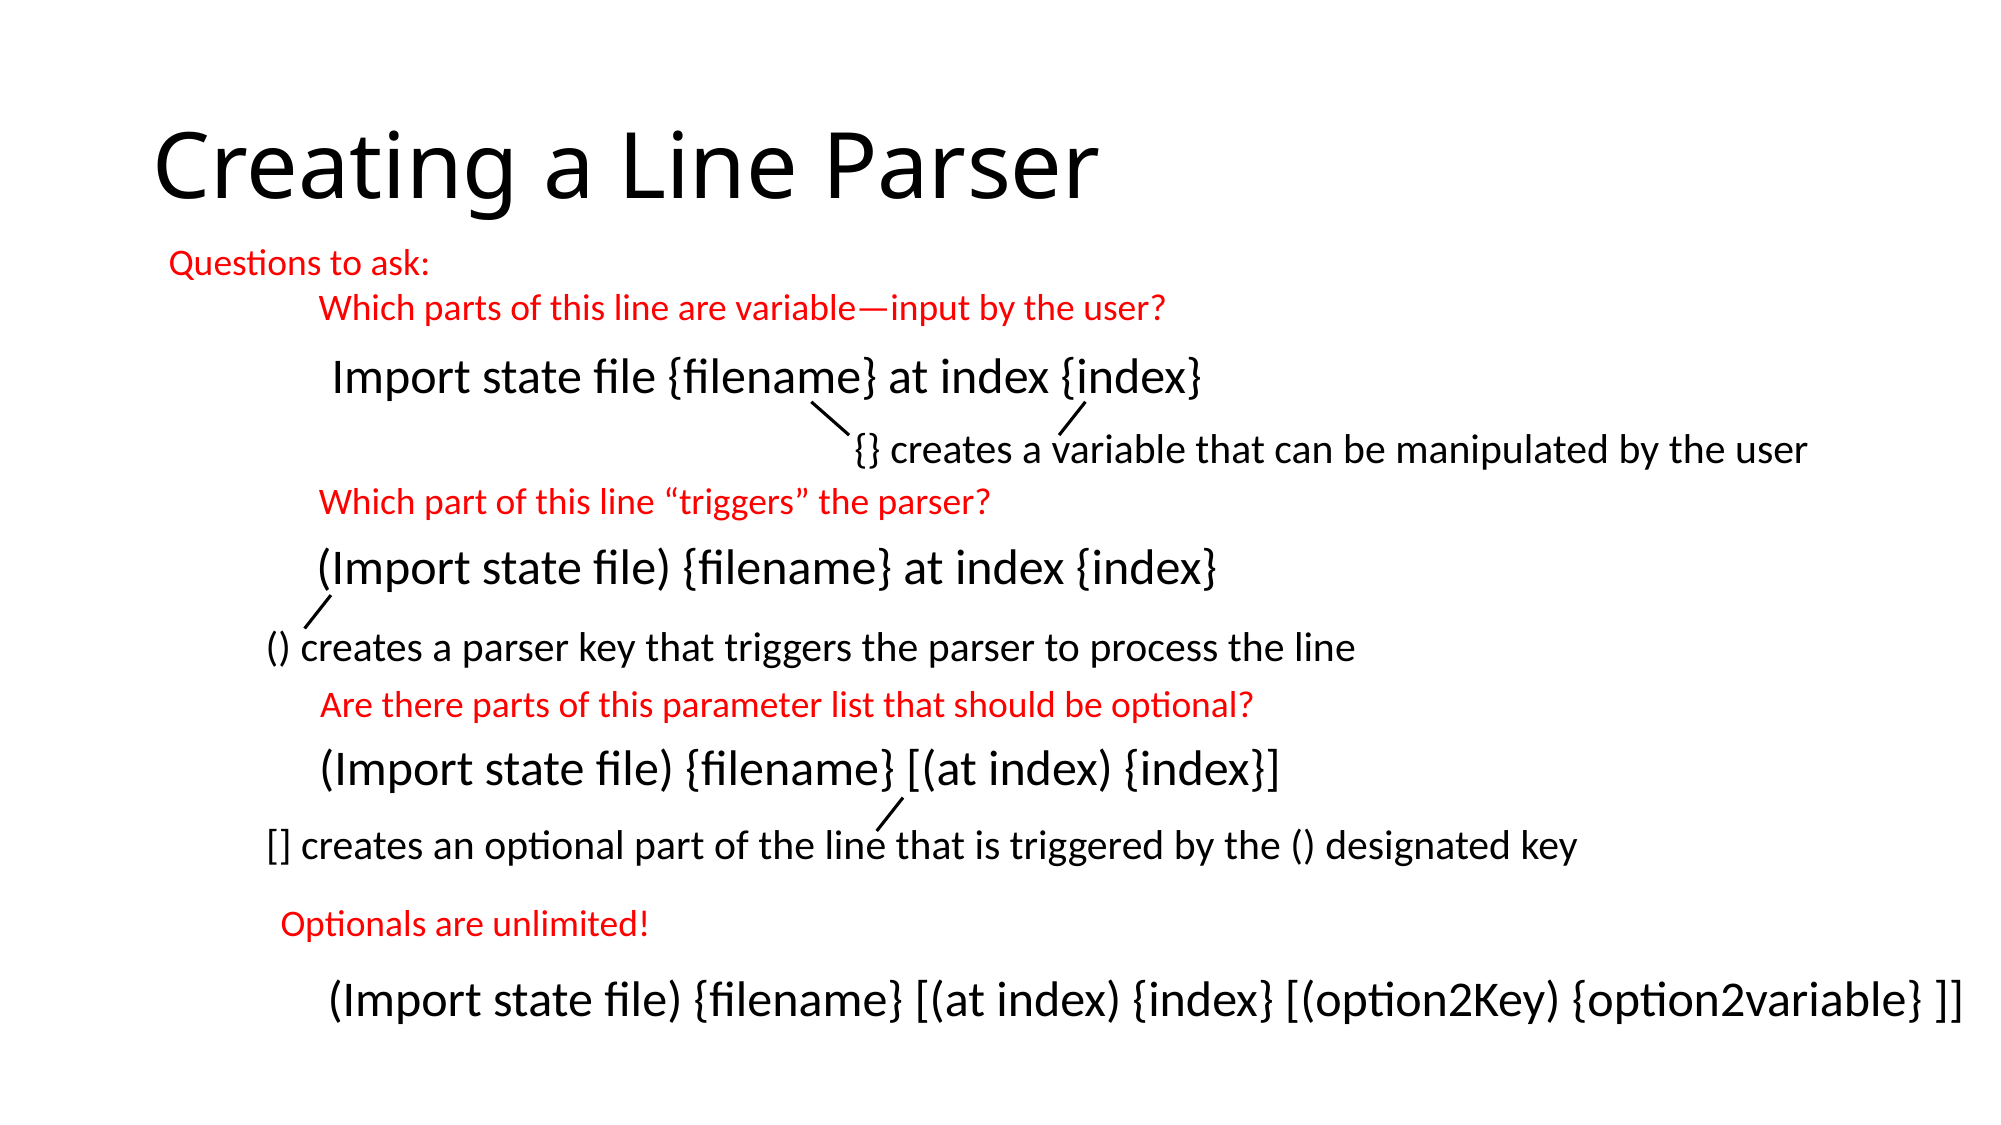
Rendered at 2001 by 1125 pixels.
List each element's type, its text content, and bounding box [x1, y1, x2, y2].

text_box (Import state file) {filename} at index {index} [301, 527, 1233, 595]
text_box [263, 891, 1989, 1035]
text_box Questions to ask: Which parts of this line are variable—input by the user? [153, 230, 1183, 336]
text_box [244, 797, 1601, 877]
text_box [244, 595, 1378, 679]
text_box Which part of this line “triggers” the parser? [303, 480, 1008, 527]
text_box Are there parts of this parameter list that should be optional? [305, 679, 1272, 727]
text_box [299, 336, 1829, 480]
title Creating a Line Parser [137, 59, 1863, 278]
text_box (Import state file) {filename} [(at index) {index}] [304, 727, 1297, 797]
